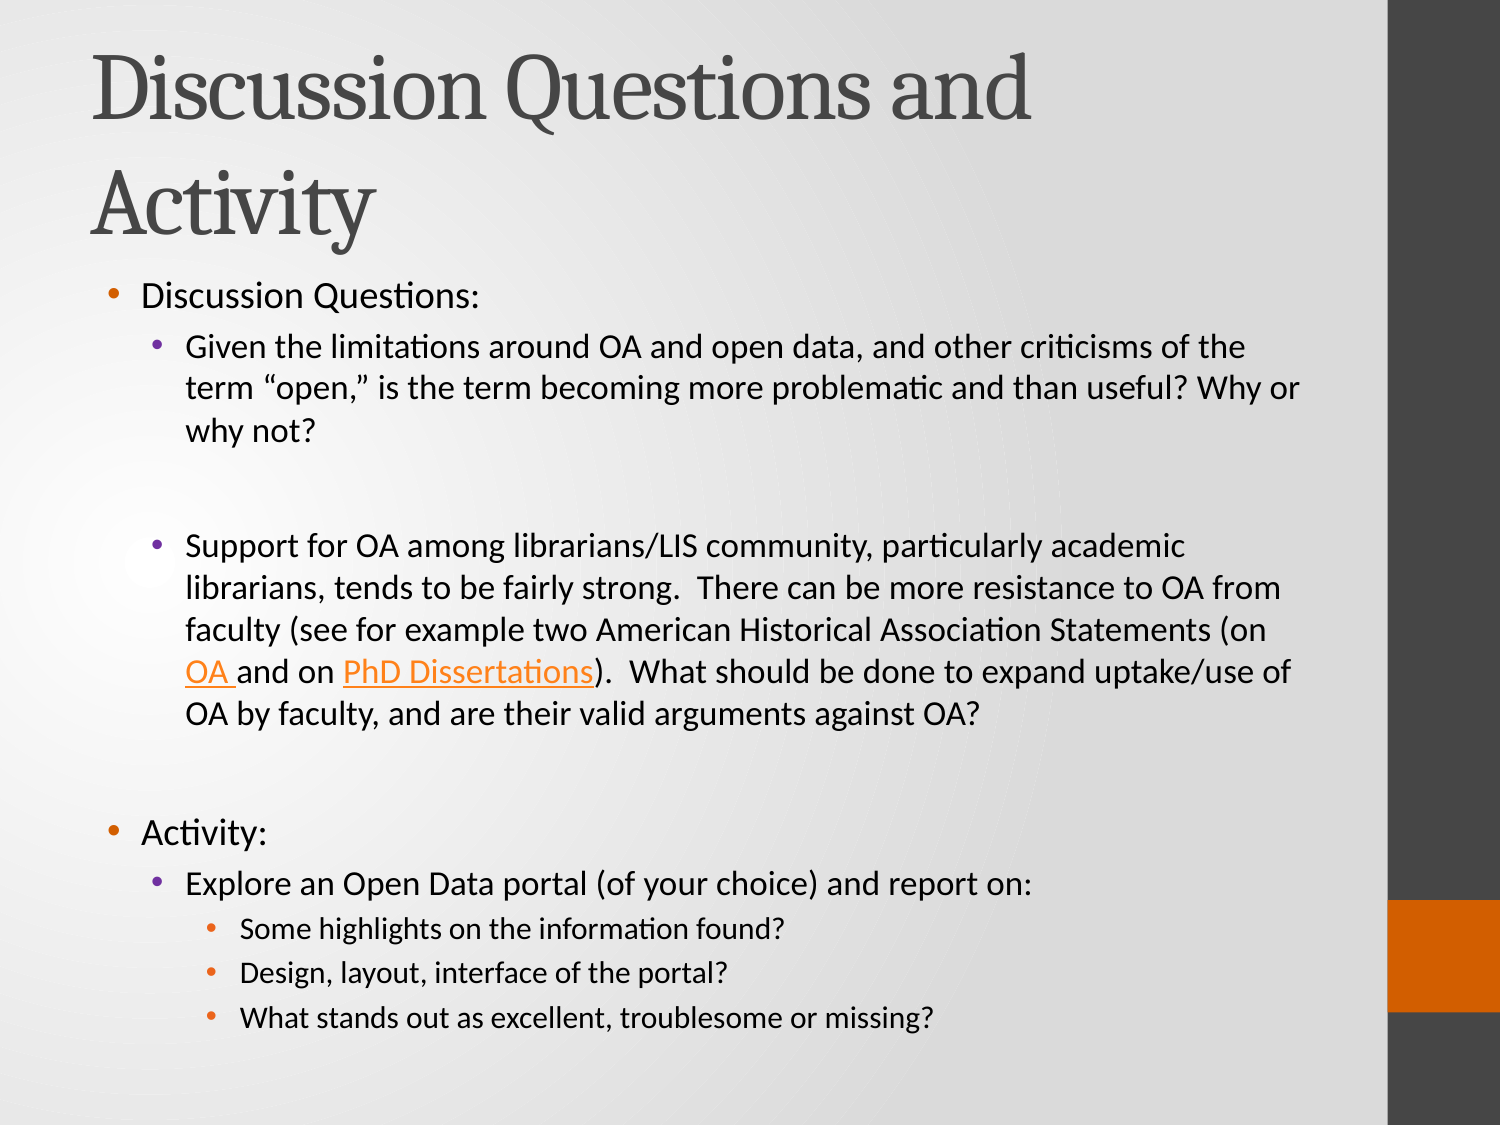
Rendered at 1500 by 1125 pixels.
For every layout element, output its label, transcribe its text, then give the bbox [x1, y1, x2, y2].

title Discussion Questions and Activity [75, 45, 1325, 233]
list Discussion Questions: Given the limitations around OA and open data, and other criticisms of the term “open,” is the term becoming more problematic and than useful? Why or why not? Support for OA among librarians/LIS community, particularly academic librarians, tends to be fairly strong. There can be more resistance to OA from faculty (see for example two American Historical Association Statements (on OA and on PhD Dissertations). What should be done to expand uptake/use of OA by faculty, and are their valid arguments against OA? Activity: Explore an Open Data portal (of your choice) and report on: Some highlights on the information found? Design, layout, interface of the portal? What stands out as excellent, troublesome or missing? [75, 262, 1325, 1050]
